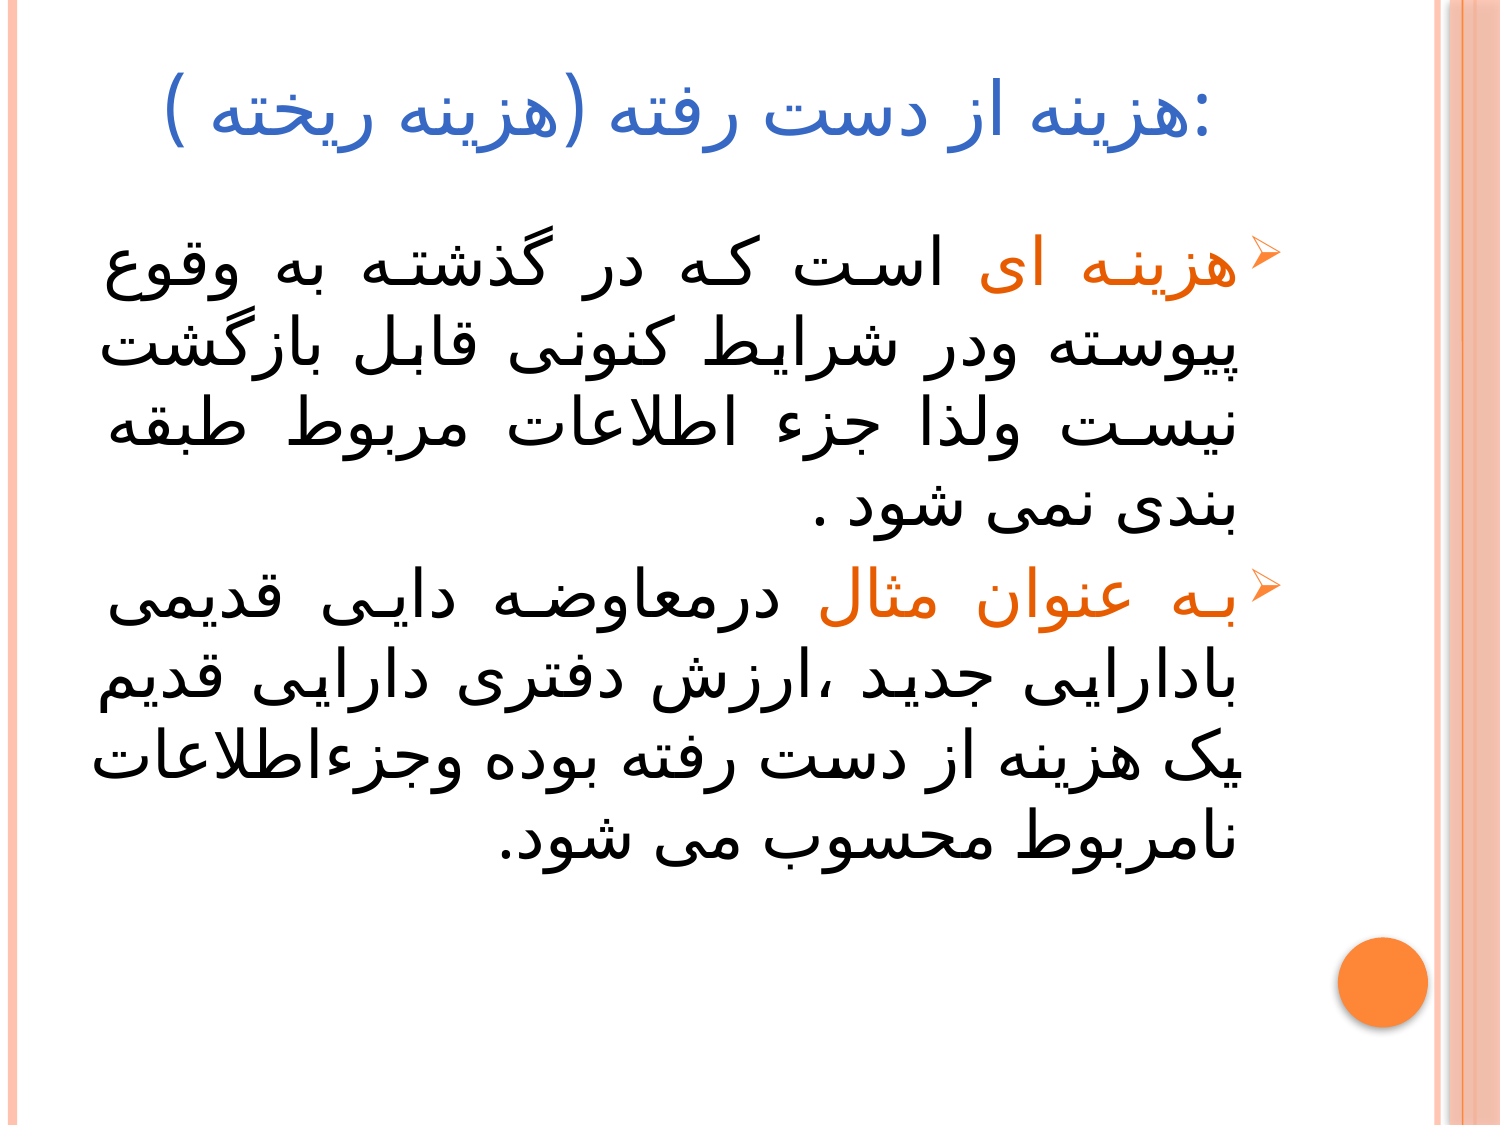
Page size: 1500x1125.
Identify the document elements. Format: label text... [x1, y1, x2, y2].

title هزینه از دست رفته (هزینه ریخته ): [75, 45, 1300, 210]
list هزینه ای است که در گذشته به وقوع پیوسته ودر شرایط کنونی قابل بازگشت نیست ولذا جزء اطلاعات مربوط طبقه بندی نمی شود . به عنوان مثال درمعاوضه دایی قدیمی بادارایی جدید ،ارزش دفتری دارایی قدیم یک هزینه از دست رفته بوده وجزءاطلاعات نامربوط محسوب می شود. [75, 210, 1300, 1062]
